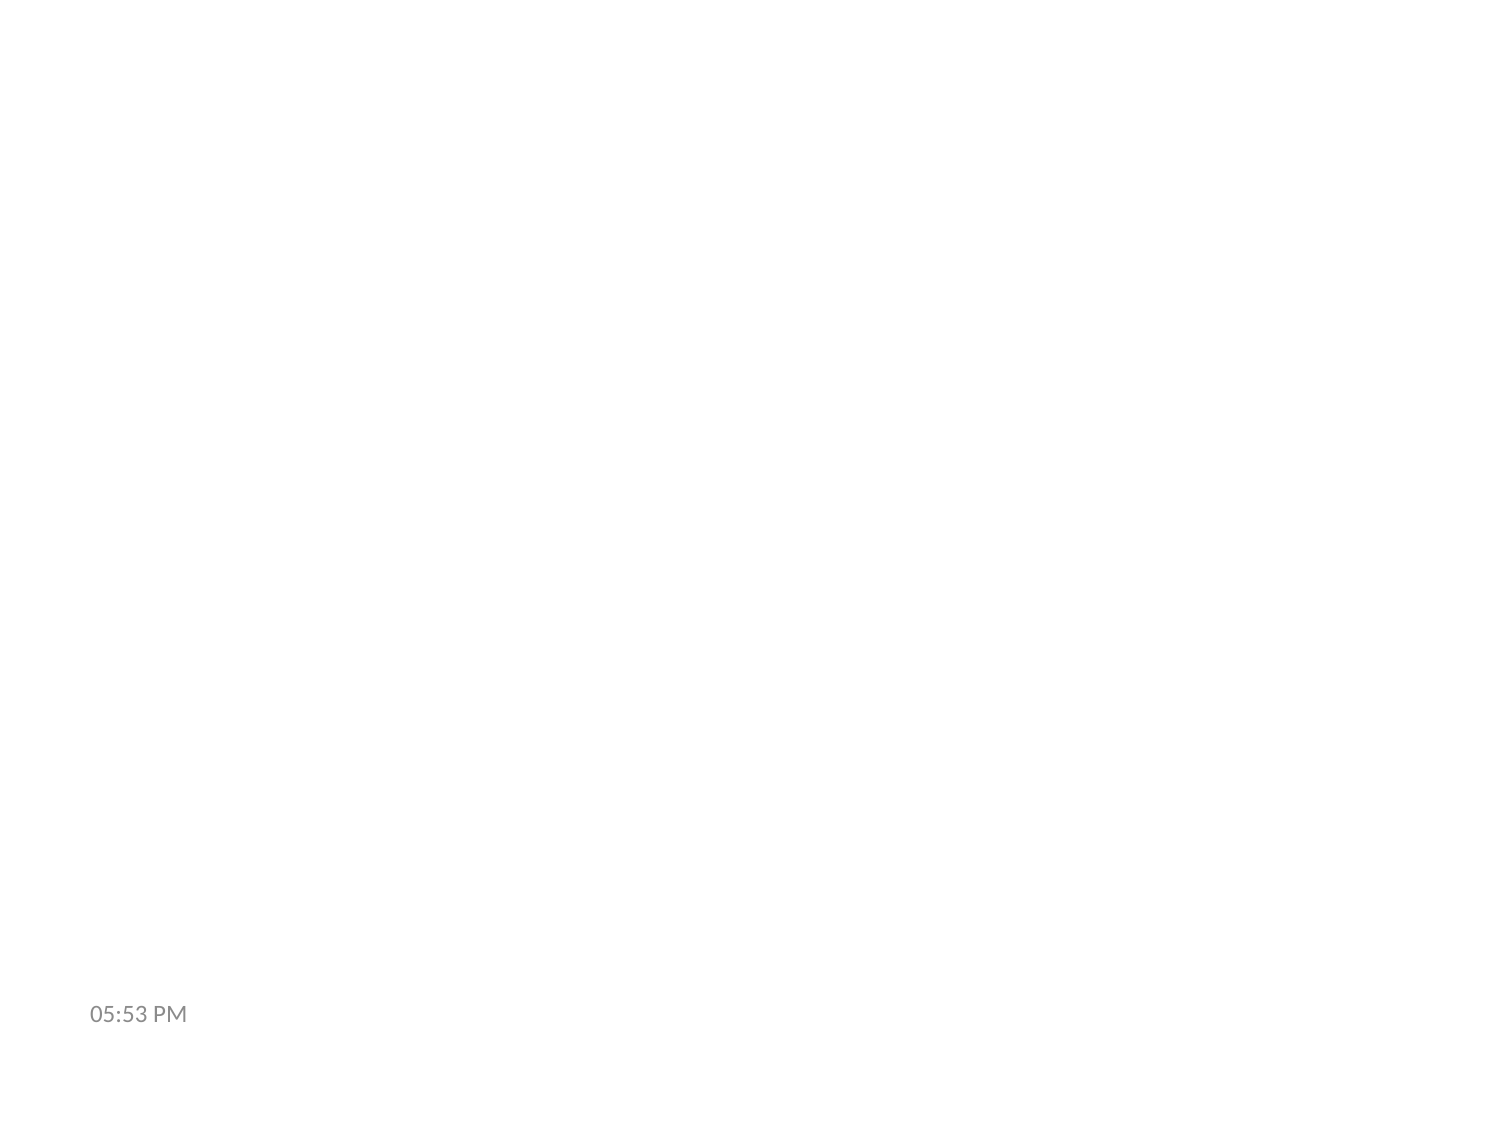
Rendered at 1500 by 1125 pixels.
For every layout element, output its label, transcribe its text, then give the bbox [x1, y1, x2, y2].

text_box 3:35 PM [75, 982, 425, 1043]
